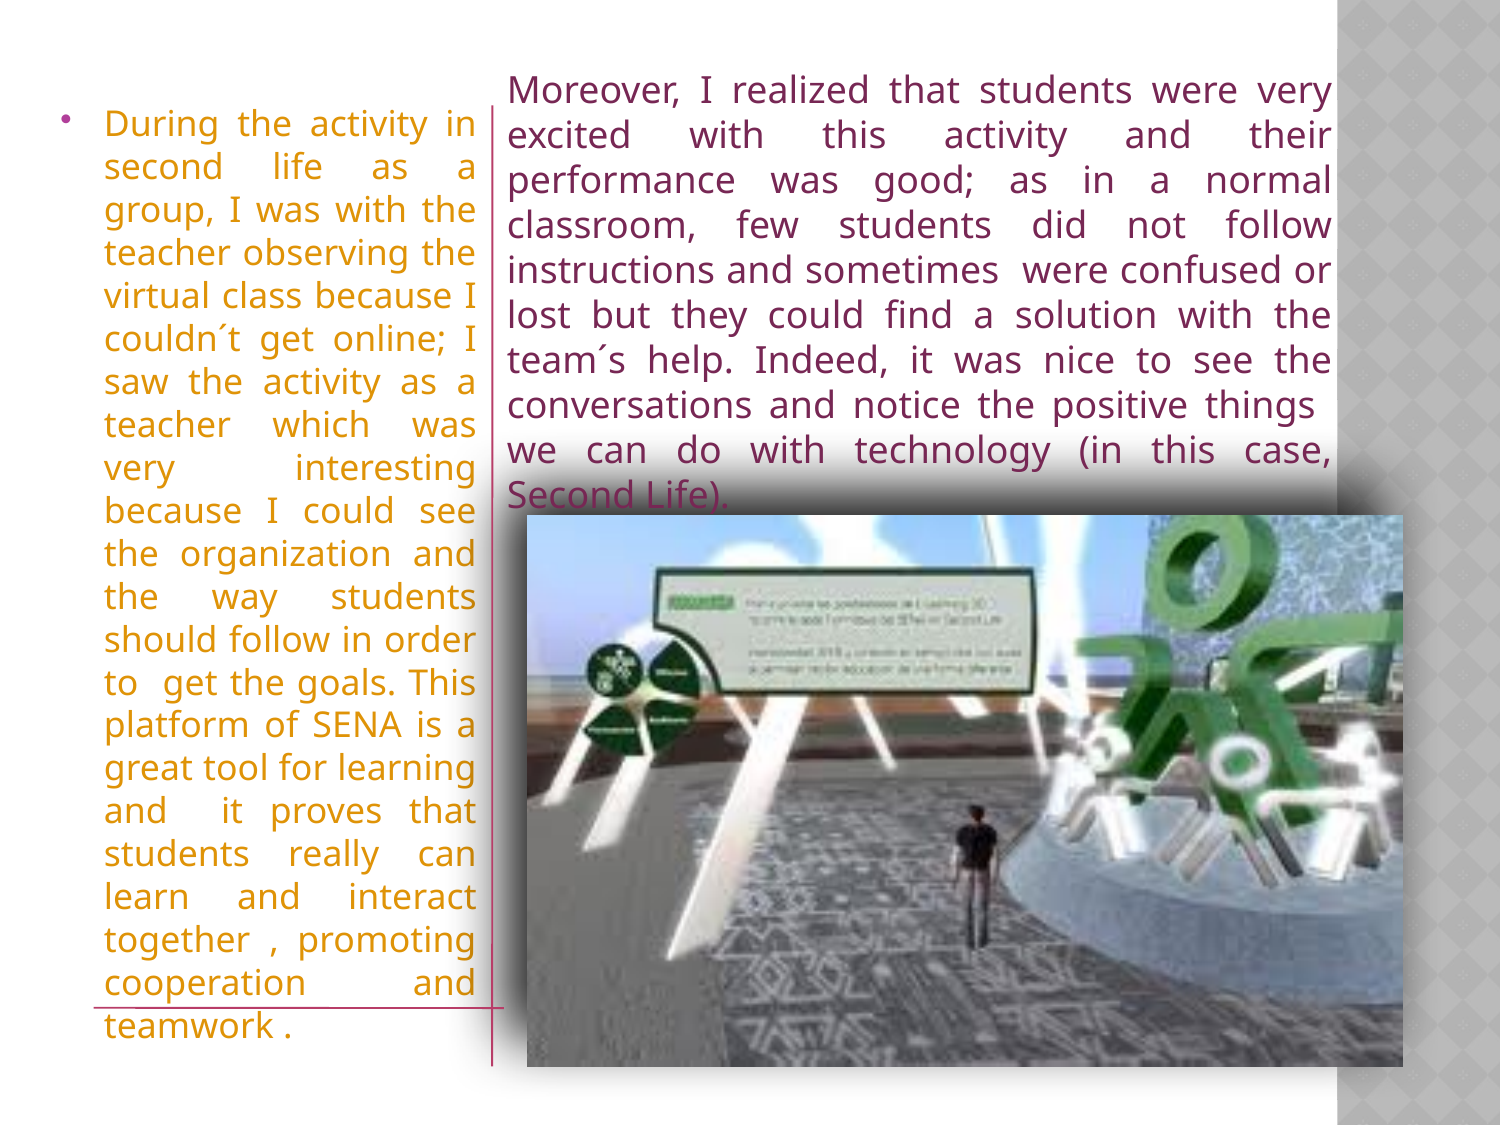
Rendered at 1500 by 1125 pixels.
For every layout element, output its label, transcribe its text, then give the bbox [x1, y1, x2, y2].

picture [526, 515, 1404, 1067]
text_box Moreover, I realized that students were very excited with this activity and their performance was good; as in a normal classroom, few students did not follow instructions and sometimes were confused or lost but they could find a solution with the team´s help. Indeed, it was nice to see the conversations and notice the positive things we can do with technology (in this case, Second Life). [492, 58, 1348, 524]
list During the activity in second life as a group, I was with the teacher observing the virtual class because I couldn´t get online; I saw the activity as a teacher which was very interesting because I could see the organization and the way students should follow in order to get the goals. This platform of SENA is a great tool for learning and it proves that students really can learn and interact together , promoting cooperation and teamwork . [46, 597, 493, 1125]
list During the activity in second life as a group, I was with the teacher observing the virtual class because I couldn´t get online; I saw the activity as a teacher which was very interesting because I could see the organization and the way students should follow in order to get the goals. This platform of SENA is a great tool for learning and it proves that students really can learn and interact together , promoting cooperation and teamwork . [46, 93, 492, 583]
